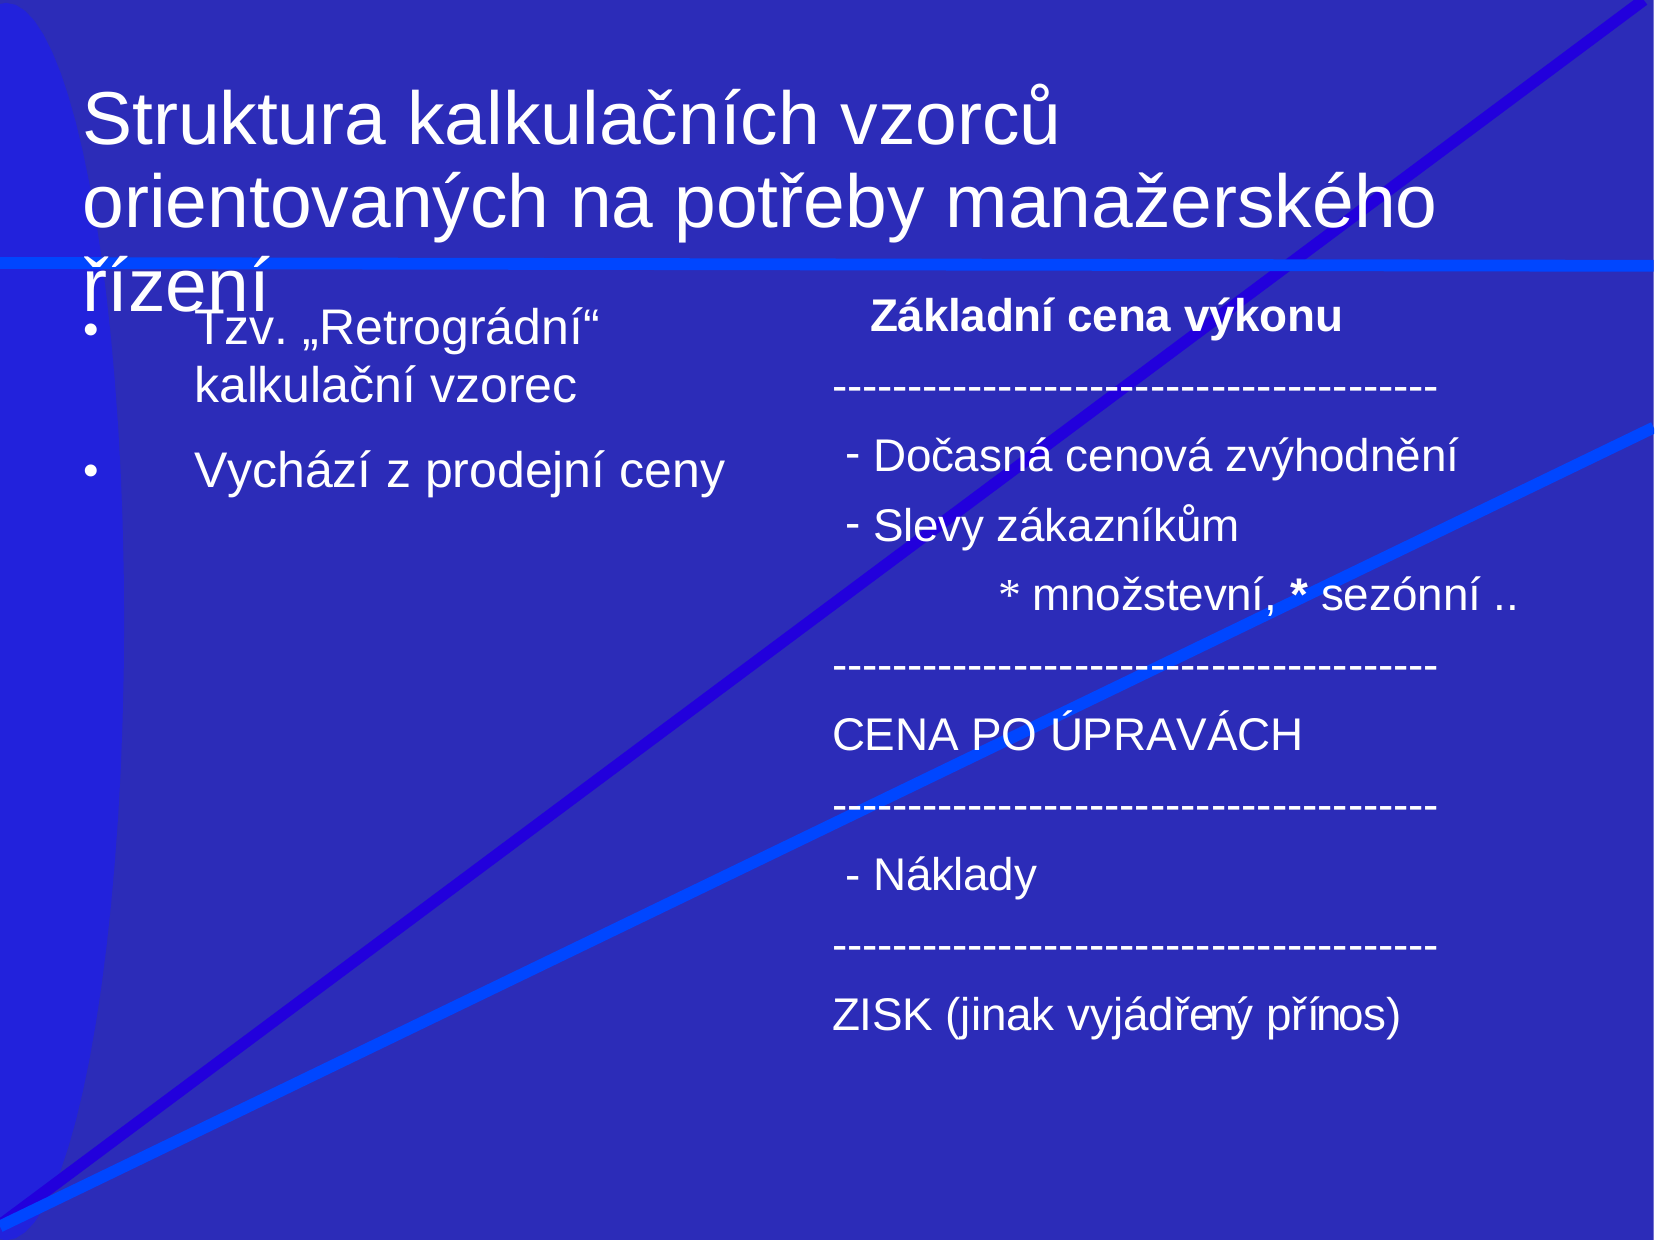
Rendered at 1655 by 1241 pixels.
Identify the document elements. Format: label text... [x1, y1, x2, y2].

text_box Tzv. „Retrográdní“ kalkulační vzorec Vychází z prodejní ceny [192, 296, 726, 558]
text_box Základní cena výkonu ---------------------------------------- Dočasná cenová zvýhodnění Slevy zákazníkům * množstevní, * sezónní .. ---------------------------------------- CENA PO ÚPRAVÁCH ---------------------------------------- - Náklady ---------------------------------------- ZISK (jinak vyjádřený přínos) [830, 285, 1524, 1040]
text_box Struktura kalkulačních vzorců orientovaných na potřeby manažerského řízení [80, 75, 1552, 327]
text_box • [80, 437, 103, 498]
text_box • [80, 296, 103, 357]
